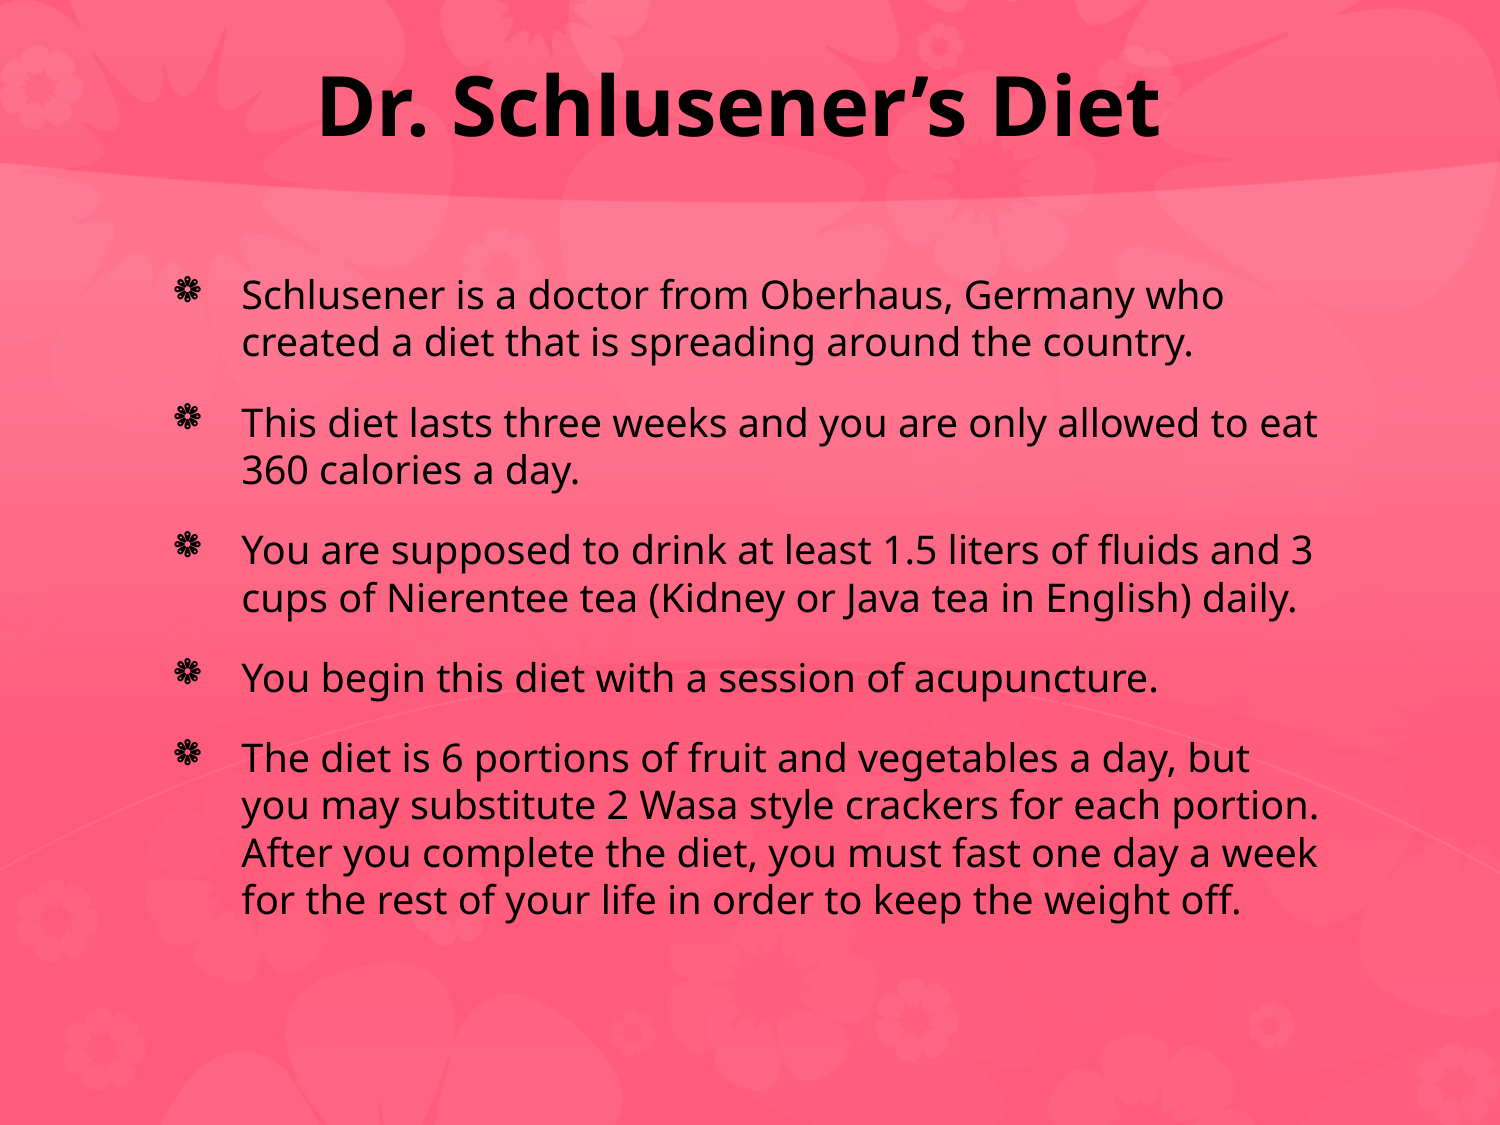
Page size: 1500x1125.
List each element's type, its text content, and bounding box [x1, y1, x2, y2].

title Dr. Schlusener’s Diet [127, 14, 1372, 203]
picture [0, 0, 1500, 1125]
list Schlusener is a doctor from Oberhaus, Germany who created a diet that is spreading around the country. This diet lasts three weeks and you are only allowed to eat 360 calories a day. You are supposed to drink at least 1.5 liters of fluids and 3 cups of Nierentee tea (Kidney or Java tea in English) daily. You begin this diet with a session of acupuncture. The diet is 6 portions of fruit and vegetables a day, but you may substitute 2 Wasa style crackers for each portion. After you complete the diet, you must fast one day a week for the rest of your life in order to keep the weight off. [156, 262, 1344, 967]
